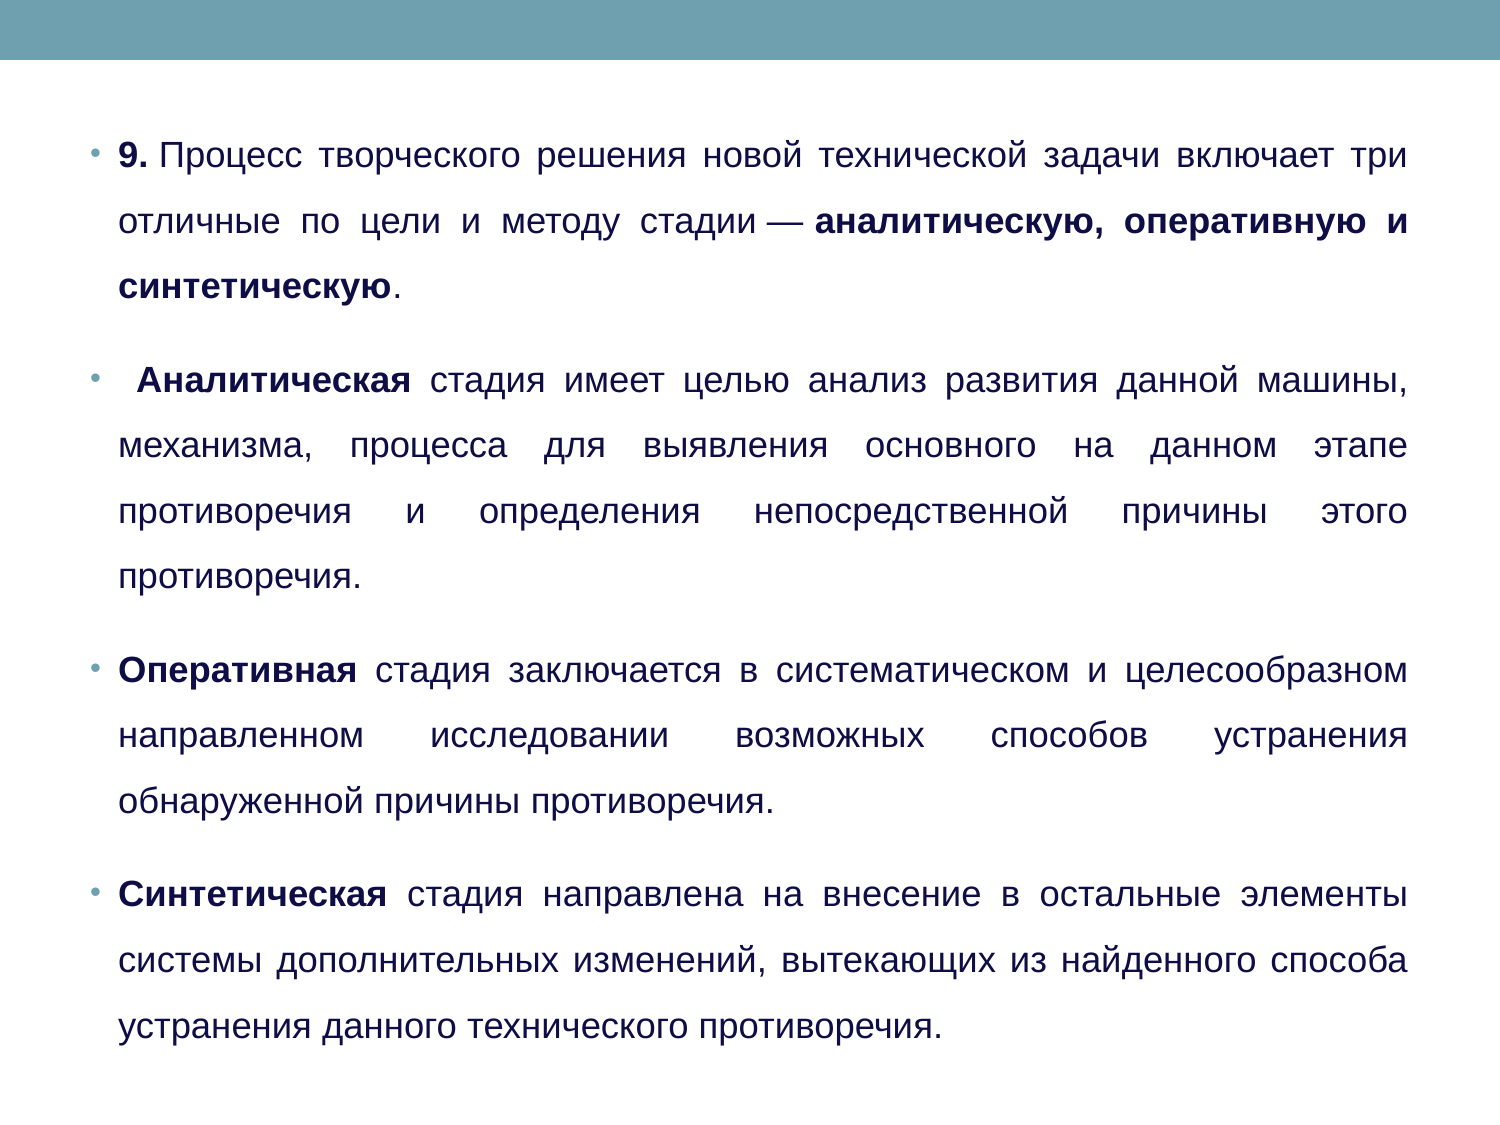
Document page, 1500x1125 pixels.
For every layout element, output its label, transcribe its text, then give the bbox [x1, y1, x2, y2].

list 9. Процесс творческого решения новой технической задачи включает три отличные по цели и методу стадии — аналитическую, оперативную и синтетическую. Аналитическая стадия имеет целью анализ развития данной машины, механизма, процесса для выявления основного на данном этапе противоречия и определения непосредственной причины этого противоречия. Оперативная стадия заключается в систематическом и целесообразном направленном исследовании возможных способов устранения обнаруженной причины противоречия. Синтетическая стадия направлена на внесение в остальные элементы системы дополнительных изменений, вытекающих из найденного способа устранения данного технического противоречия. [75, 101, 1425, 1063]
